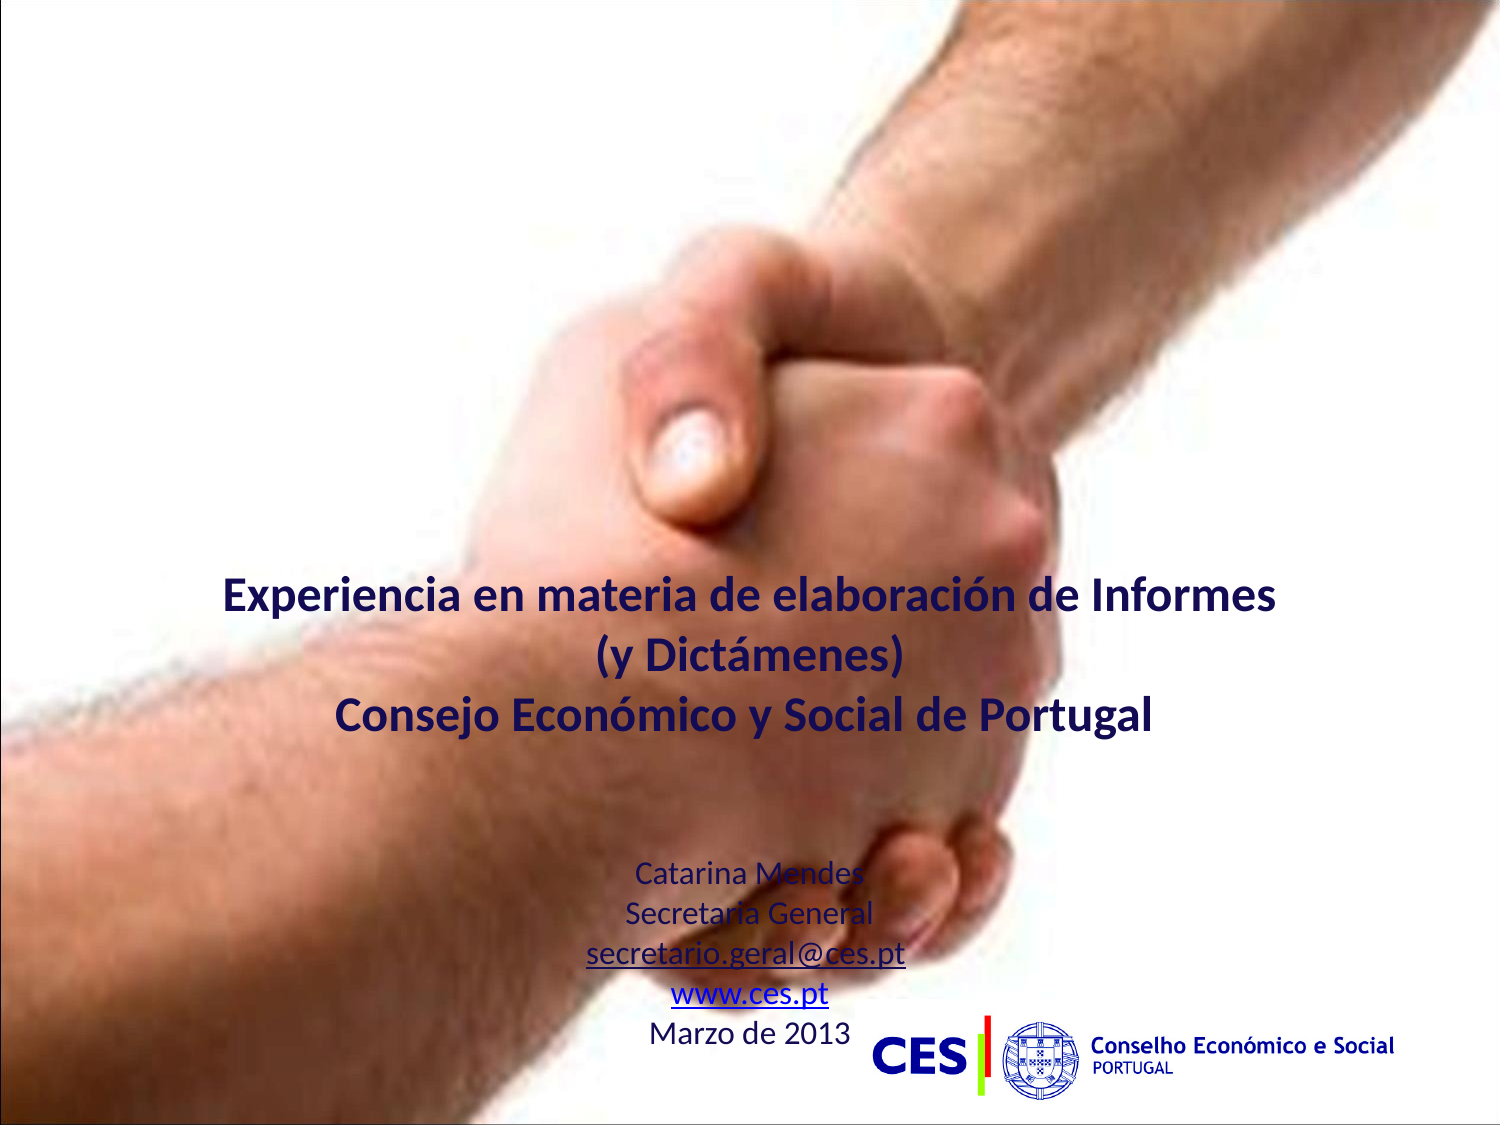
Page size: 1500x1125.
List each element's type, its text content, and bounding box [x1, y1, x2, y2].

text_box Experiencia en materia de elaboración de Informes (y Dictámenes) Consejo Económico y Social de Portugal Catarina Mendes Secretaria General secretario.geral@ces.pt www.ces.pt Marzo de 2013 [206, 553, 1294, 1059]
picture [0, 0, 1500, 1125]
